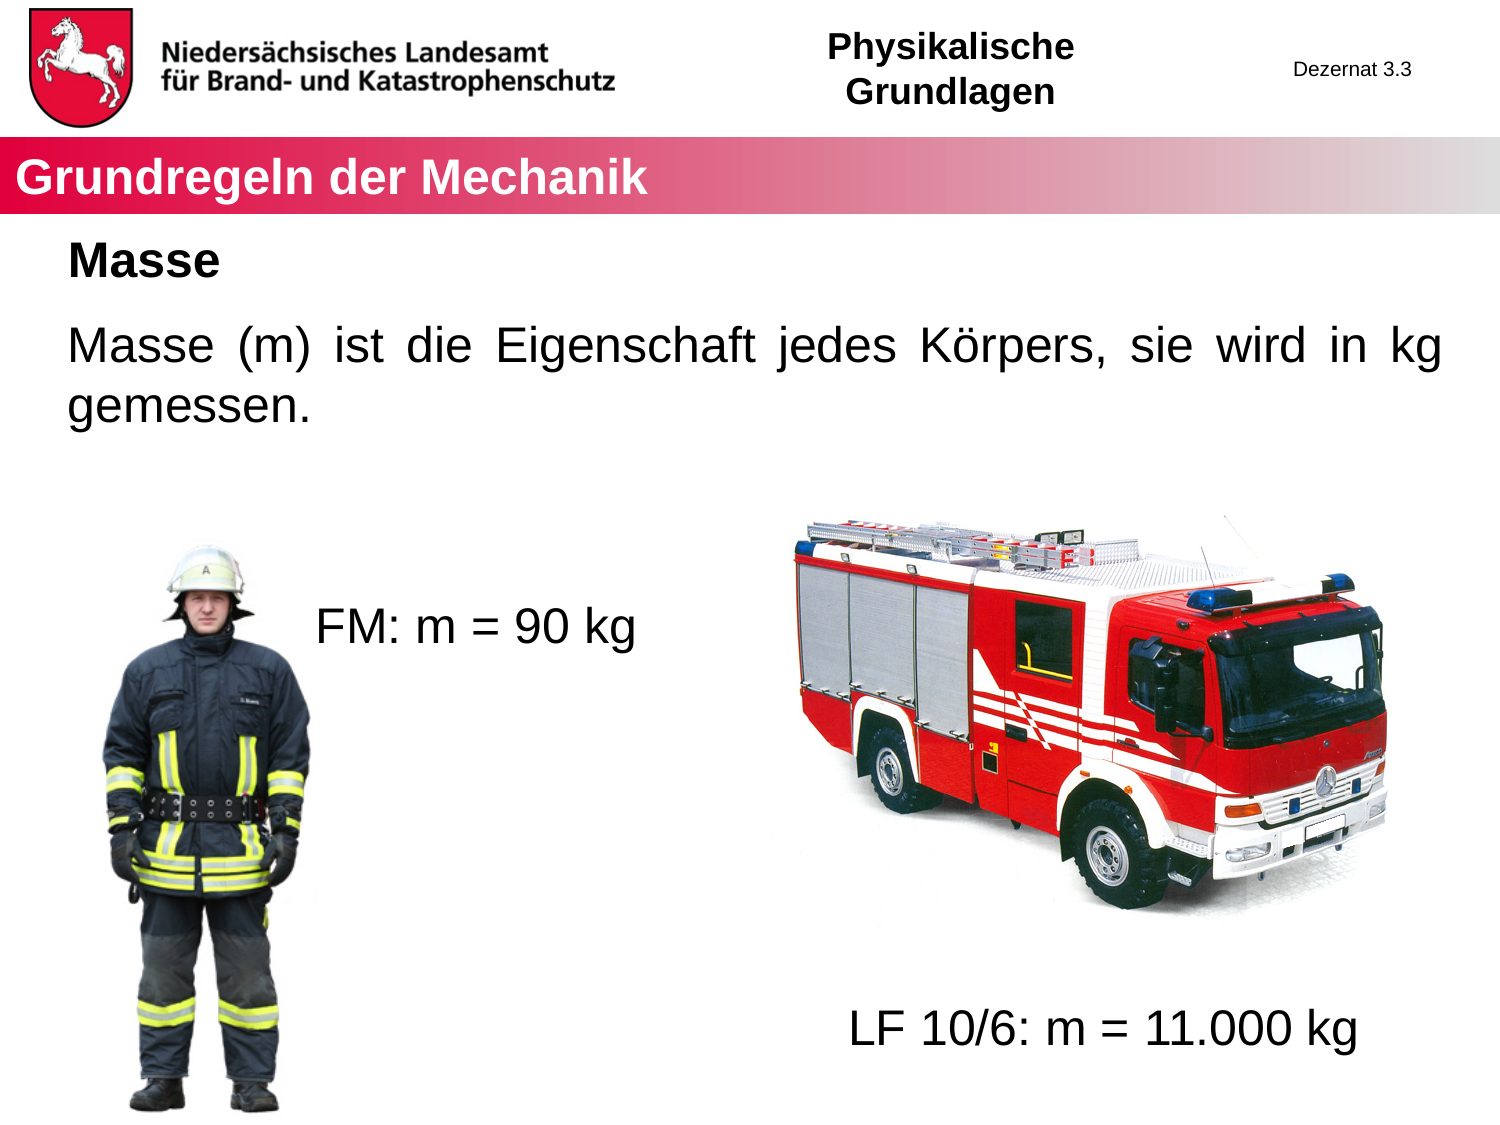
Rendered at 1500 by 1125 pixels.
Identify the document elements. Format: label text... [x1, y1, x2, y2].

picture [767, 488, 1429, 947]
text_box FM: m = 90 kg [318, 586, 679, 662]
picture [29, 8, 615, 129]
picture [94, 538, 318, 1125]
title Grundregeln der Mechanik [0, 137, 1098, 208]
text_box Masse Masse (m) ist die Eigenschaft jedes Körpers, sie wird in kg gemessen. [53, 220, 1459, 440]
text_box LF 10/6: m = 11.000 kg [785, 987, 1424, 1063]
